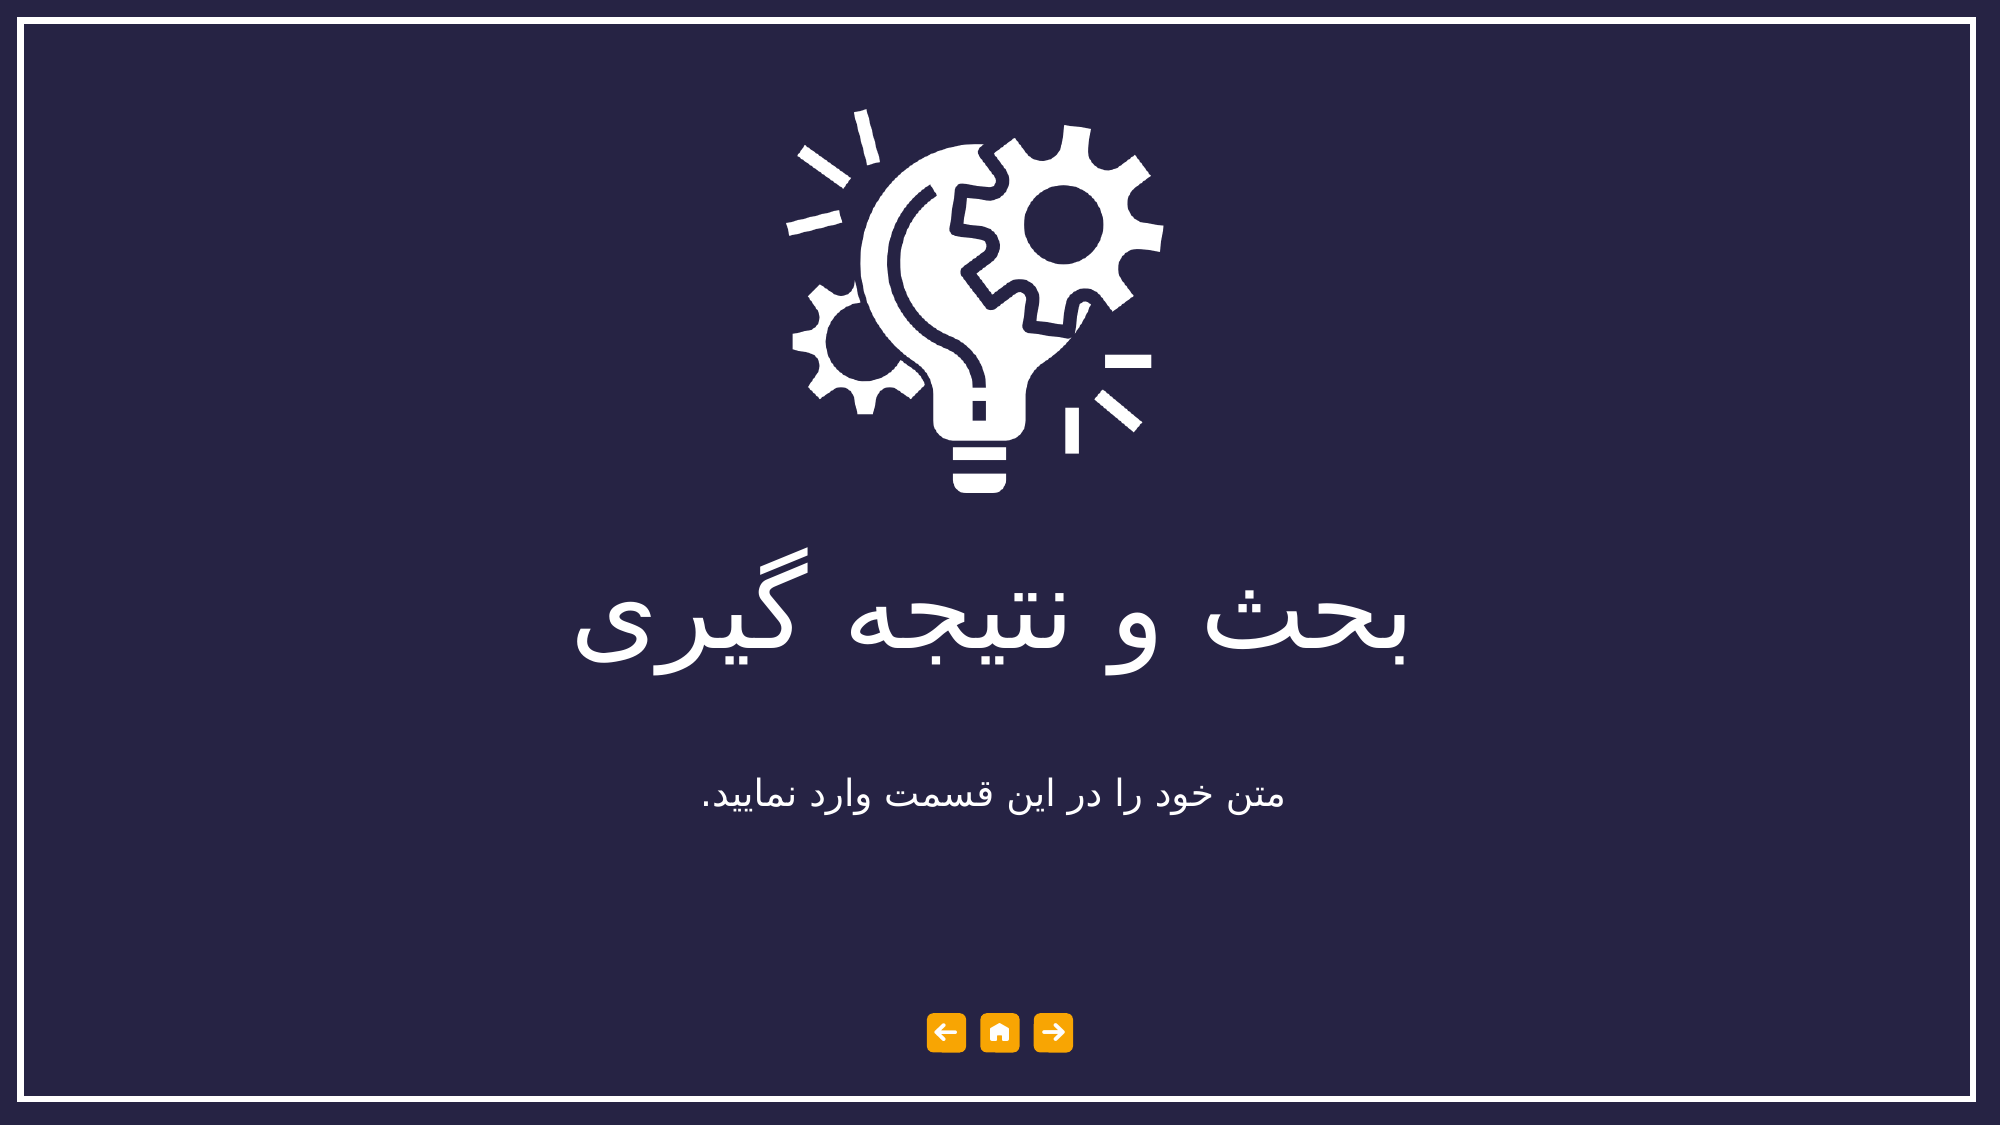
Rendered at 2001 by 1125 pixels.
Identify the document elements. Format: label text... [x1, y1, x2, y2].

text_box بحث و نتیجه گیری [20, 529, 1966, 679]
text_box متن خود را در این قسمت وارد نمایید. [20, 761, 1966, 821]
picture [782, 108, 1167, 493]
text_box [926, 1013, 1074, 1053]
